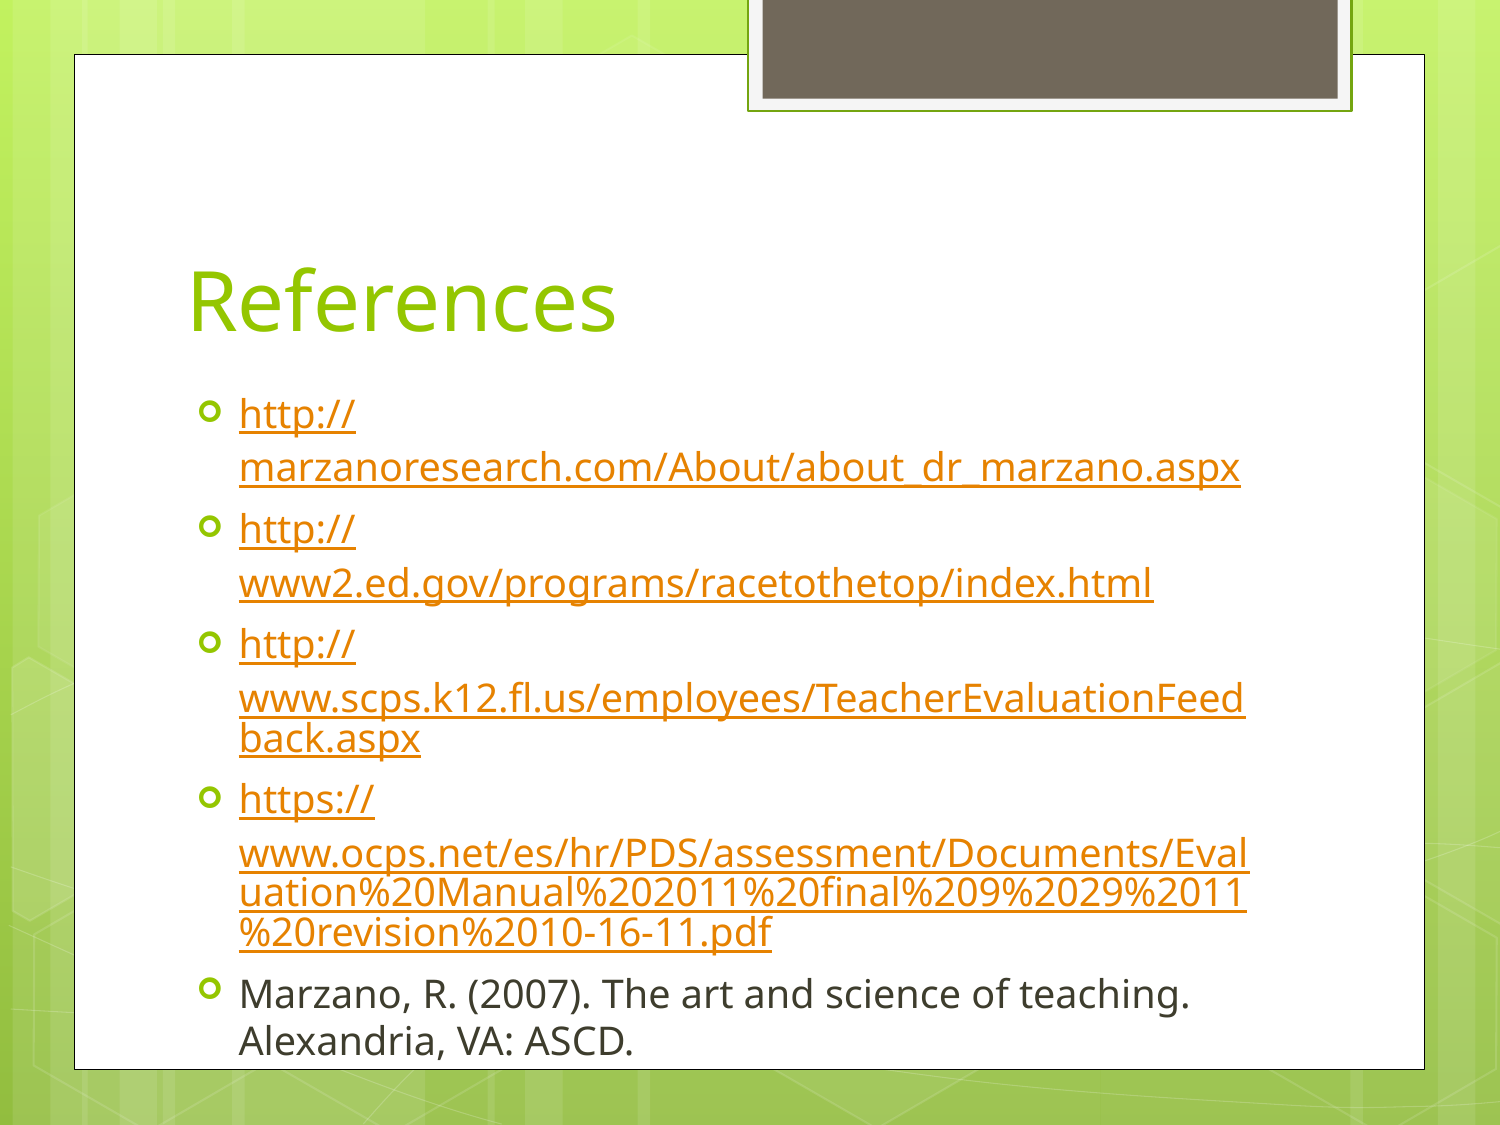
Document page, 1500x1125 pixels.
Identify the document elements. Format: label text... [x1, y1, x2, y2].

title References [171, 168, 1324, 357]
list http://marzanoresearch.com/About/about_dr_marzano.aspx http://www2.ed.gov/programs/racetothetop/index.html http://www.scps.k12.fl.us/employees/TeacherEvaluationFeedback.aspx https://www.ocps.net/es/hr/PDS/assessment/Documents/Evaluation%20Manual%202011%20final%209%2029%2011%20revision%2010-16-11.pdf Marzano, R. (2007). The art and science of teaching. Alexandria, VA: ASCD. [171, 381, 1283, 957]
